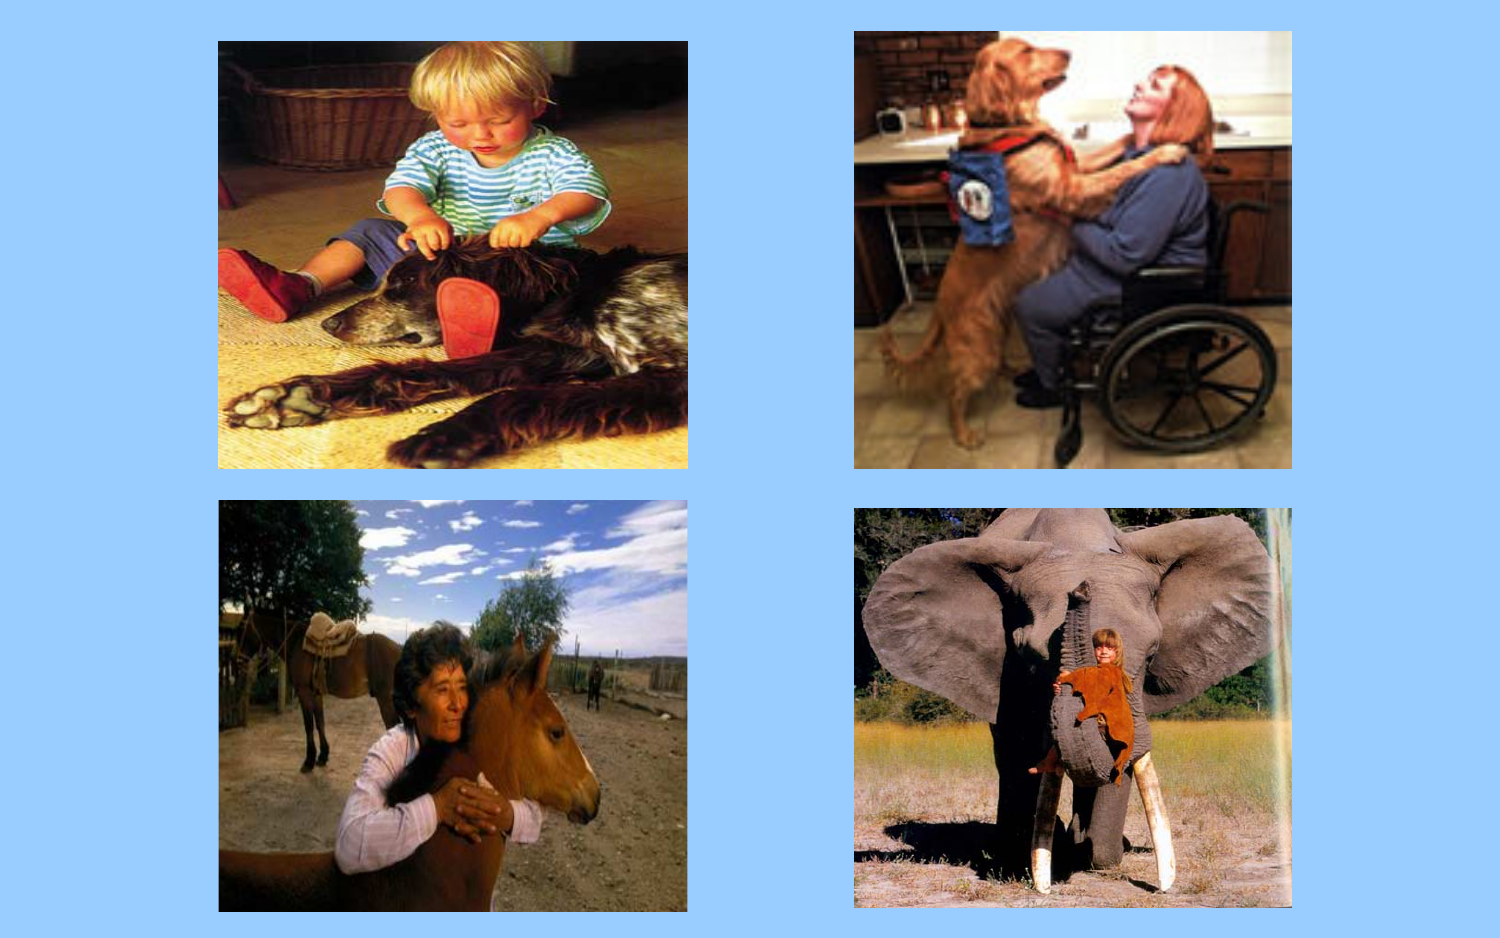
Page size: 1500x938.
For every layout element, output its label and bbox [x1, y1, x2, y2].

picture [854, 31, 1292, 469]
picture [854, 508, 1292, 908]
picture [218, 41, 688, 469]
picture [218, 499, 688, 912]
